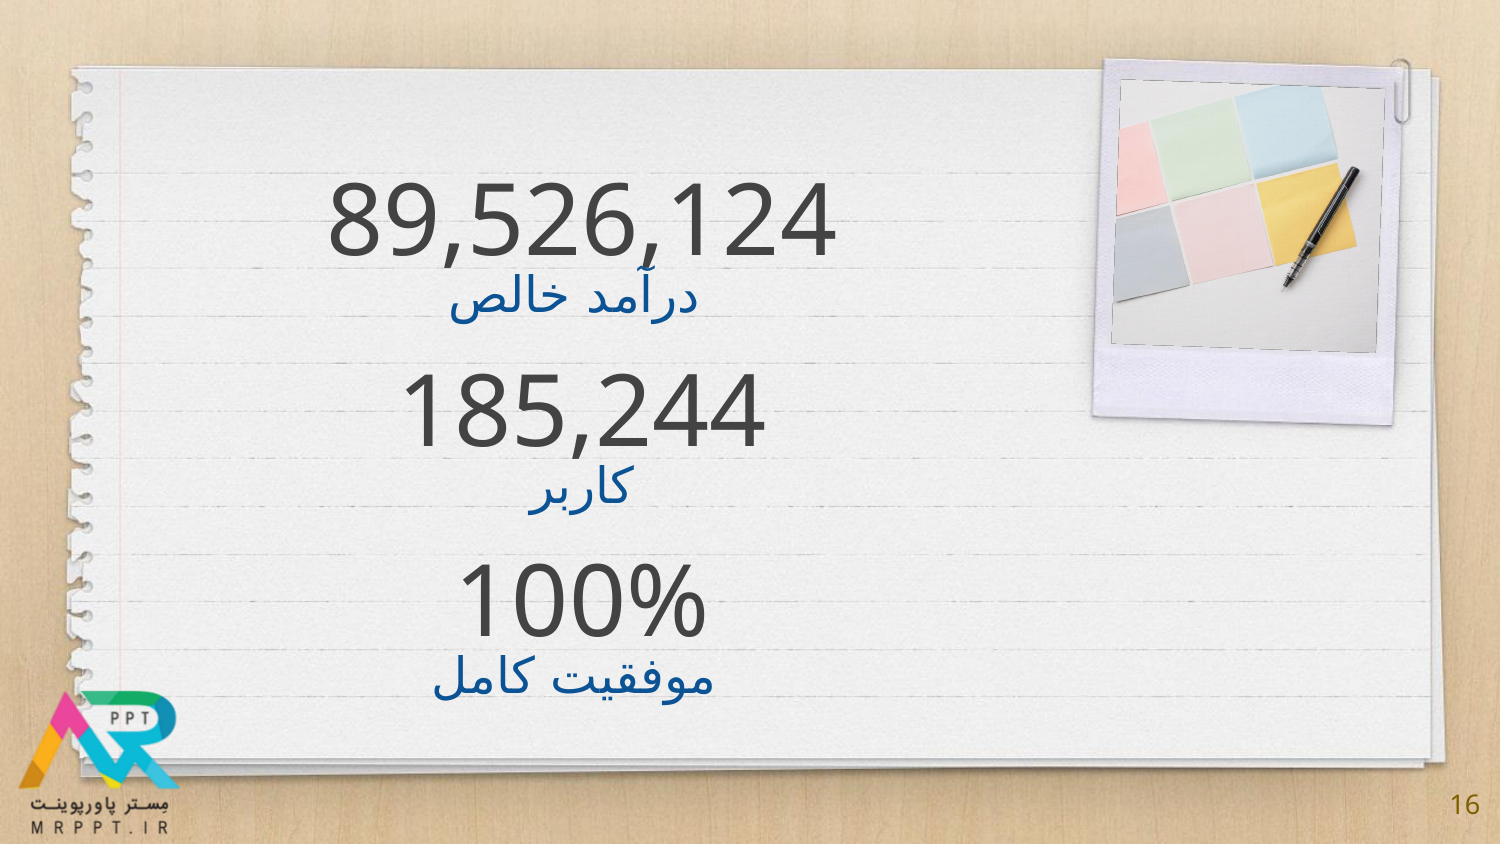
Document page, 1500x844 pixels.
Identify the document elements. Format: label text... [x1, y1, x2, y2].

subtitle موفقیت کامل [162, 625, 1002, 702]
subtitle کاربر [162, 434, 1002, 511]
slide_number 16 [1429, 767, 1500, 844]
title 100% [162, 525, 1002, 625]
picture [0, 0, 1500, 844]
subtitle درآمد خالص [162, 244, 1002, 320]
title 89,526,124 [162, 143, 1002, 244]
title 185,244 [162, 334, 1002, 434]
